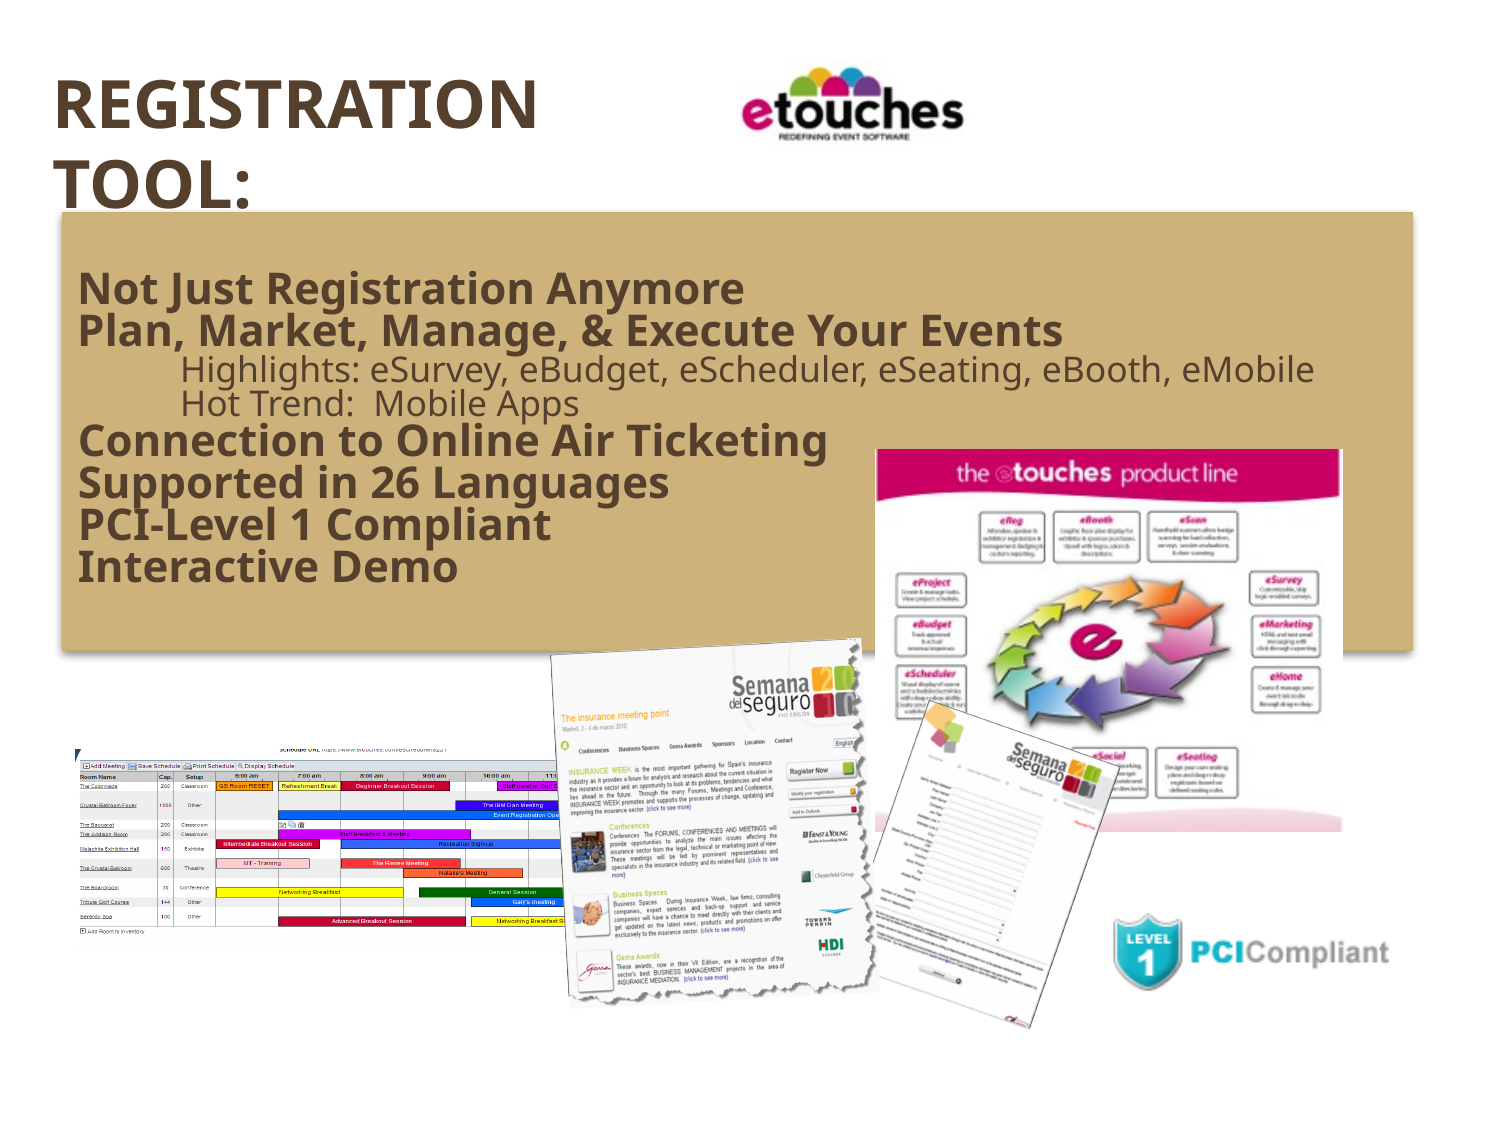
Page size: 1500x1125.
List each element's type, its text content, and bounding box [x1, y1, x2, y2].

picture [1112, 912, 1392, 993]
picture [737, 62, 971, 153]
picture [874, 449, 1343, 1029]
picture [74, 645, 872, 1002]
text_box Not Just Registration Anymore Plan, Market, Manage, & Execute Your Events Highlights: eSurvey, eBudget, eScheduler, eSeating, eBooth, eMobile Hot Trend: Mobile Apps Connection to Online Air Ticketing Supported in 26 Languages PCI-Level 1 Compliant Interactive Demo [62, 212, 1413, 651]
text_box REGISTRATION TOOL: [37, 54, 763, 229]
